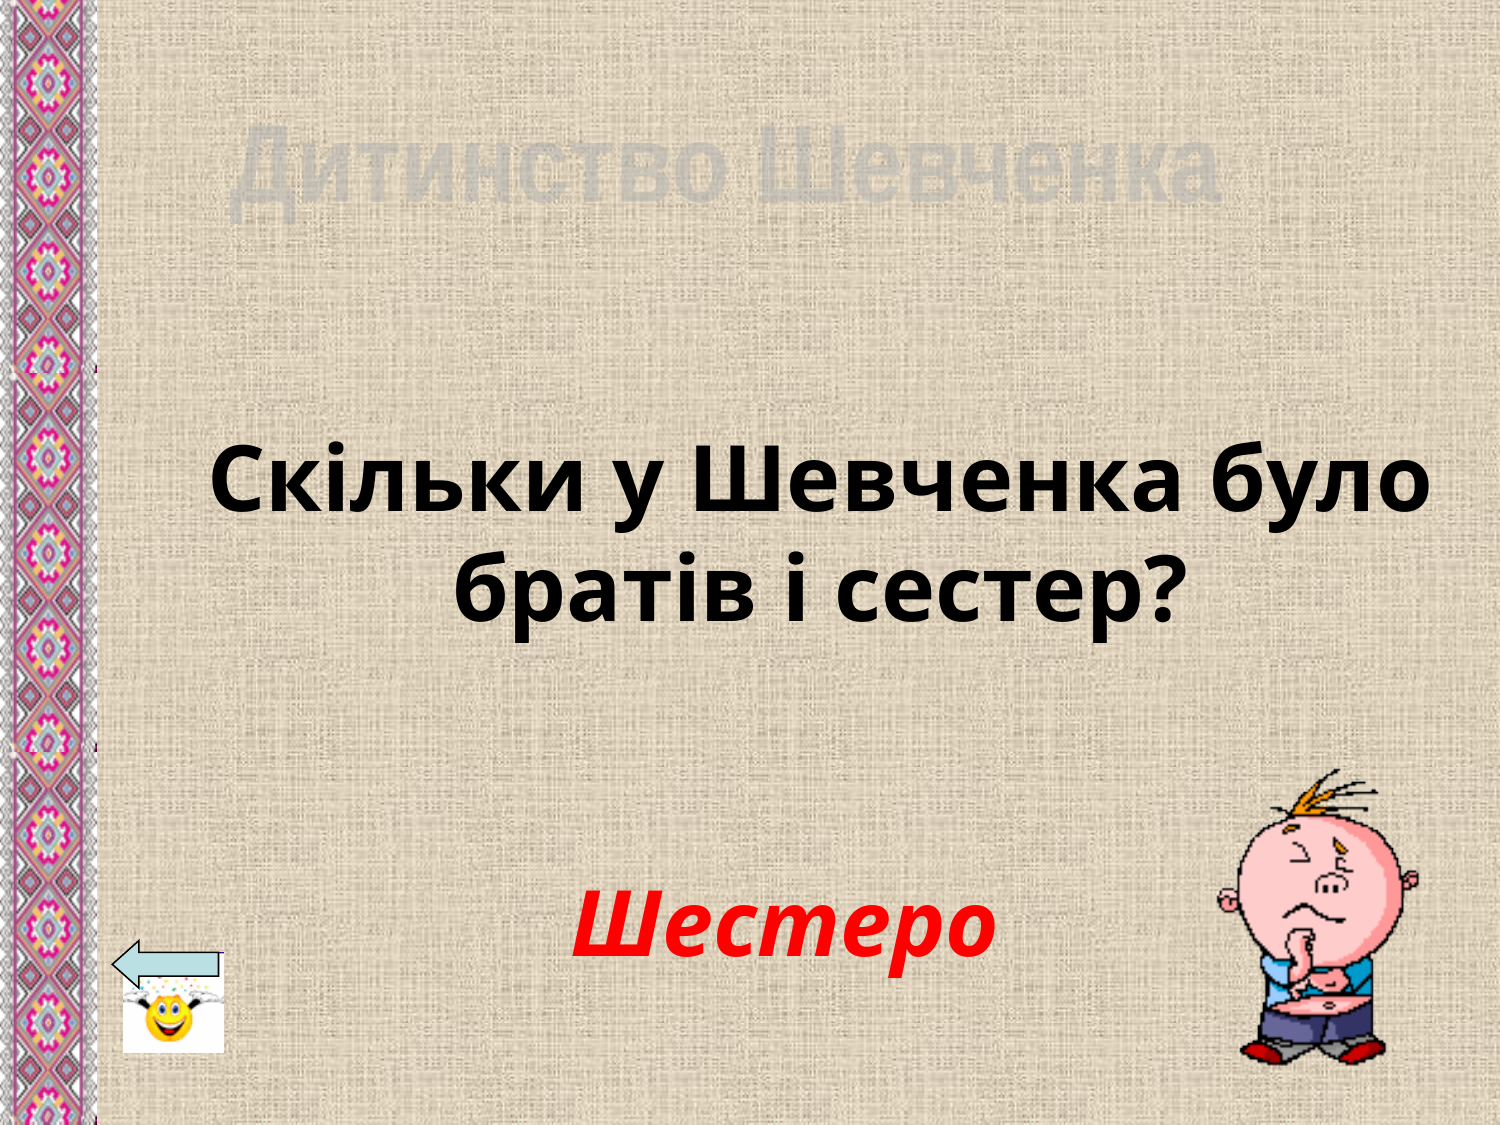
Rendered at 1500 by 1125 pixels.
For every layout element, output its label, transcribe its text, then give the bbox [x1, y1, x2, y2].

text_box [112, 959, 118, 970]
text_box Шестеро [159, 798, 1181, 1040]
text_box Скільки у Шевченка було братів і сестер? [183, 408, 1458, 650]
picture [0, 0, 1500, 1125]
text_box [128, 940, 139, 950]
